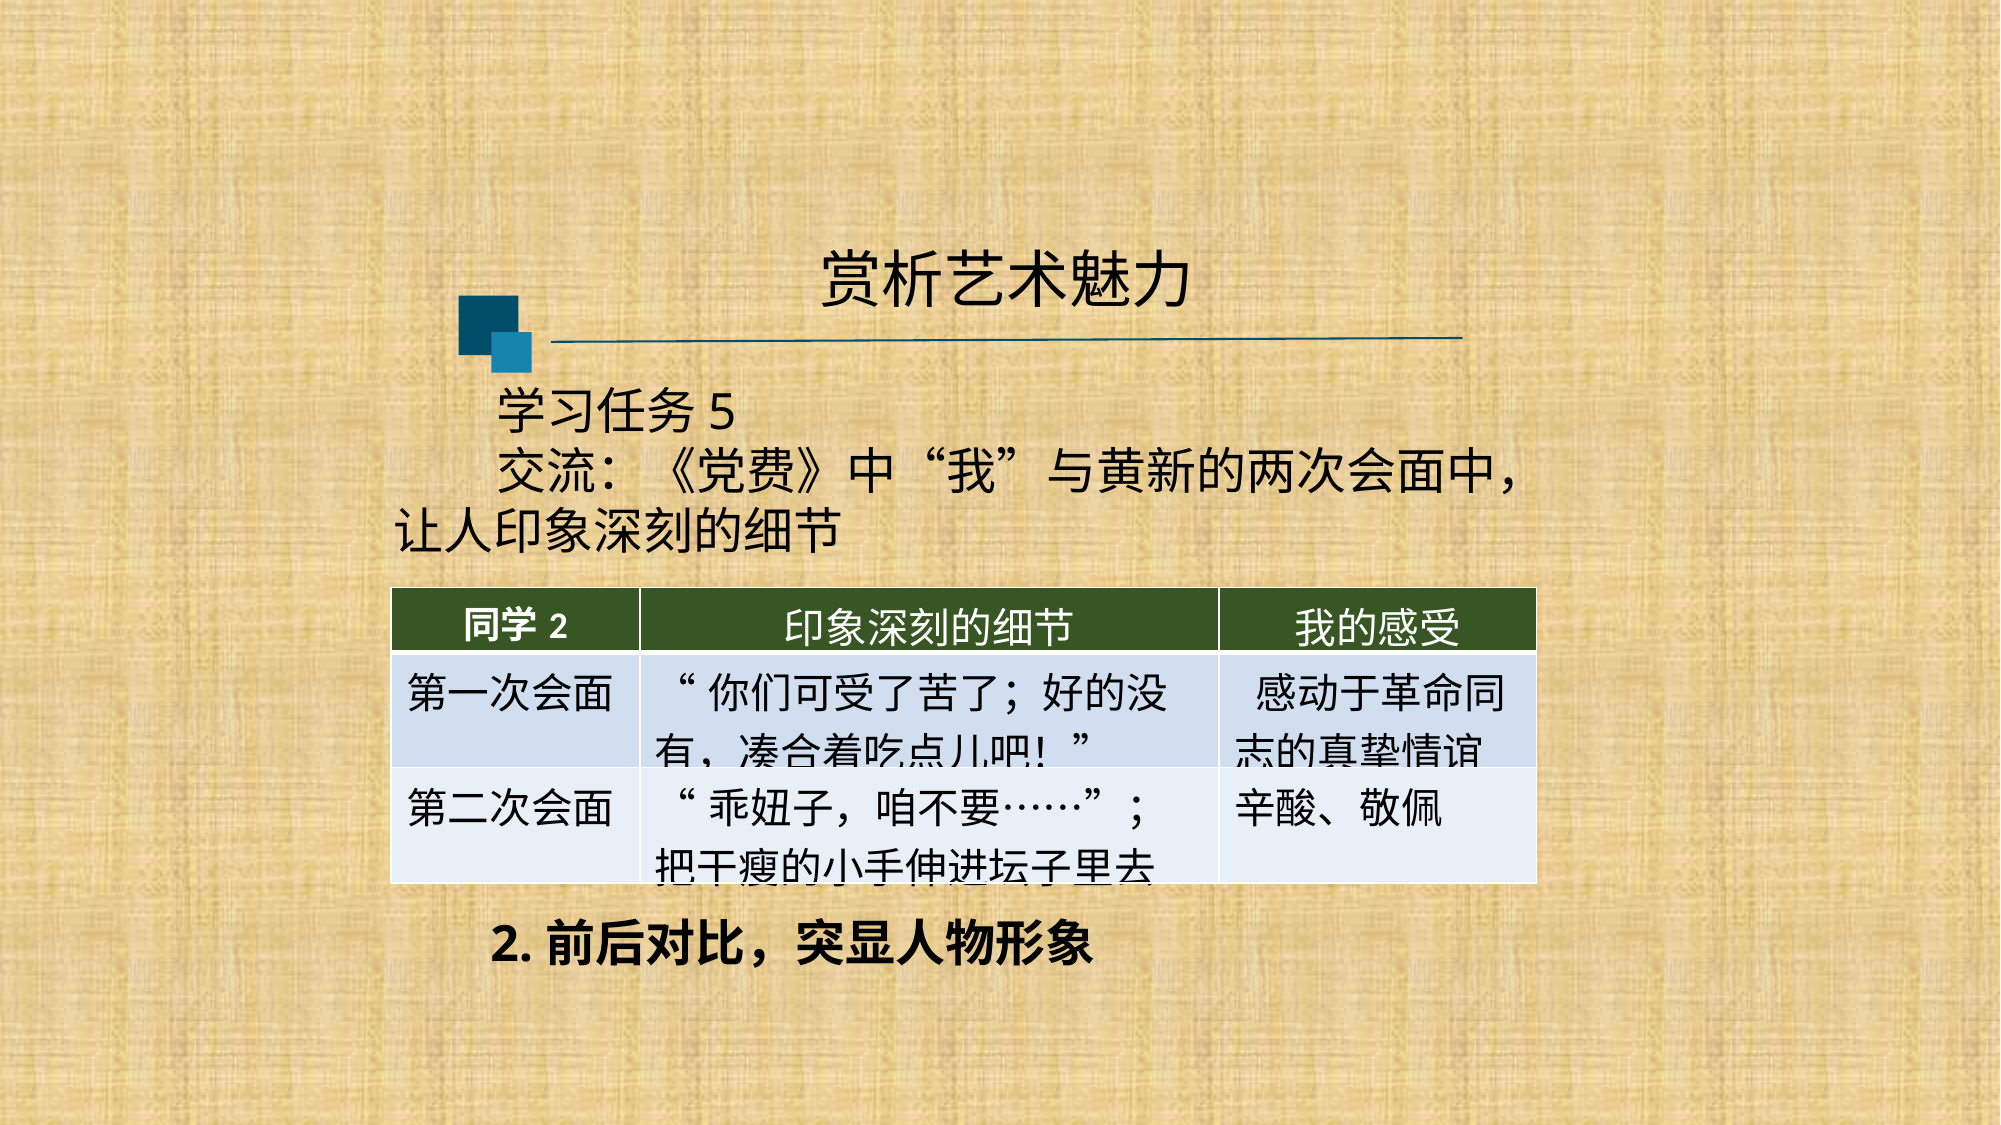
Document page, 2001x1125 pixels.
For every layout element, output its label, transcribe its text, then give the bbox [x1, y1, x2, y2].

text_box 2.前后对比，突显人物形象 [475, 904, 1286, 979]
table_cell 辛酸、敬佩 [1220, 768, 1536, 882]
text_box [458, 295, 532, 373]
table_header 同学2 [392, 588, 639, 650]
table_cell 第二次会面 [392, 768, 639, 882]
table_header 我的感受 [1220, 588, 1536, 650]
table_cell 第一次会面 [392, 655, 639, 767]
table_cell “乖妞子，咱不要……”；把干瘦的小手伸进坛子里去 [641, 768, 1218, 882]
table_cell “你们可受了苦了；好的没有，凑合着吃点儿吧！” [641, 655, 1218, 767]
picture [0, 0, 2001, 1125]
text_box 学习任务5 交流：《党费》中“我”与黄新的两次会面中，让人印象深刻的细节 [379, 372, 1551, 568]
text_box 赏析艺术魅力 [551, 232, 1463, 322]
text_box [551, 337, 1463, 342]
table_cell 感动于革命同志的真挚情谊 [1220, 655, 1536, 767]
table_header 印象深刻的细节 [641, 588, 1218, 650]
